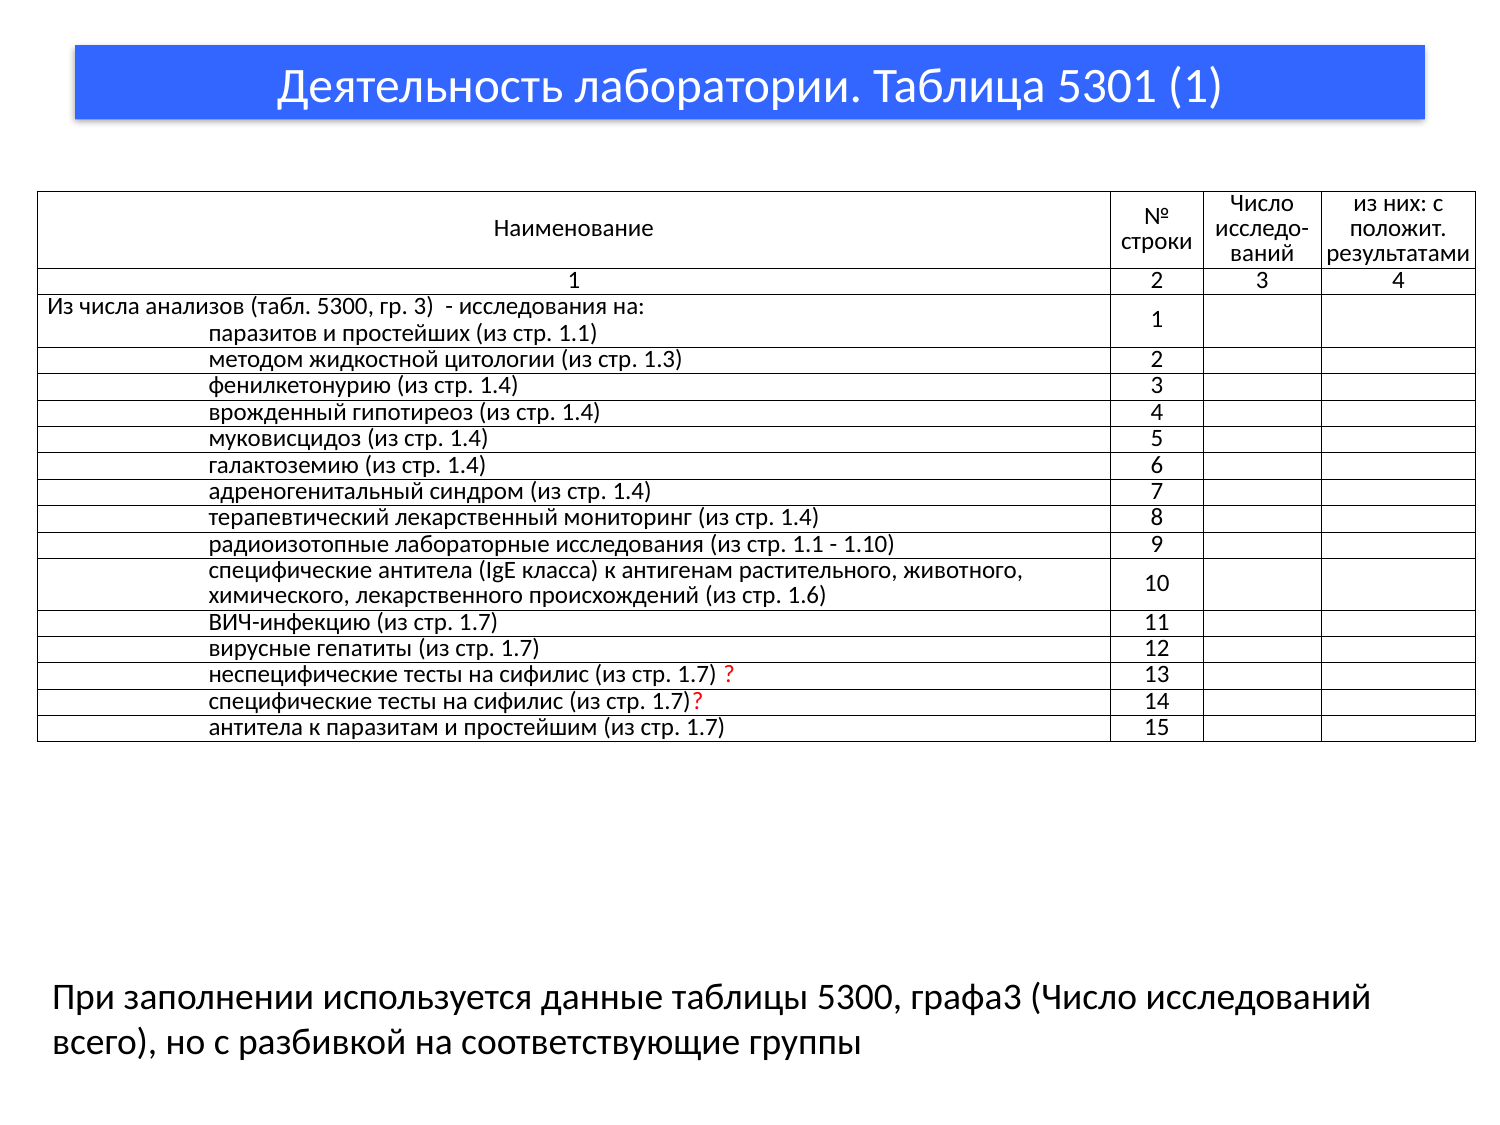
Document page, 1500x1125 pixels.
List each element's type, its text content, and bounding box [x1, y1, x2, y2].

table_cell 11 [1111, 611, 1203, 636]
table_cell специфические антитела (IgE класса) к антигенам растительного, животного, химического, лекарственного происхождений (из стр. 1.6) [46, 559, 1110, 610]
table_cell [38, 559, 46, 610]
table_cell [38, 506, 46, 532]
table_cell [1204, 637, 1321, 662]
table_cell [1204, 348, 1321, 373]
table_cell галактоземию (из стр. 1.4) [46, 453, 1110, 479]
table_header из них: с положит. результатами [1322, 192, 1475, 268]
table_cell 4 [1322, 269, 1475, 294]
table_cell терапевтический лекарственный мониторинг (из стр. 1.4) [46, 506, 1110, 532]
table_cell [38, 374, 46, 400]
table_cell фенилкетонурию (из стр. 1.4) [46, 374, 1110, 400]
table_cell [1322, 506, 1475, 532]
table_cell [38, 533, 46, 558]
table_cell [1322, 401, 1475, 426]
table_cell [38, 427, 46, 452]
table_cell [1322, 295, 1475, 347]
table_cell [1204, 559, 1321, 610]
table_cell вирусные гепатиты (из стр. 1.7) [46, 637, 1110, 662]
table_cell [1204, 374, 1321, 400]
table_cell [38, 348, 46, 373]
table_cell 15 [1111, 716, 1203, 741]
table_cell 1 [38, 269, 1110, 294]
table_cell 2 [1111, 348, 1203, 373]
table_cell 8 [1111, 506, 1203, 532]
table_cell [1204, 453, 1321, 479]
table_cell муковисцидоз (из стр. 1.4) [46, 427, 1110, 452]
table_header Число исследо-ваний [1204, 192, 1321, 268]
table_cell врожденный гипотиреоз (из стр. 1.4) [46, 401, 1110, 426]
table_cell 3 [1204, 269, 1321, 294]
table_cell [1322, 480, 1475, 505]
table_cell [38, 663, 46, 689]
table_cell [1204, 295, 1321, 347]
table_cell [1322, 663, 1475, 689]
table_cell [38, 690, 46, 715]
table_cell 2 [1111, 269, 1203, 294]
text_box При заполнении используется данные таблицы 5300, графа3 (Число исследований всего), но с разбивкой на соответствующие группы [37, 964, 1475, 1070]
table_cell 9 [1111, 533, 1203, 558]
table_cell [1204, 480, 1321, 505]
table_cell специфические тесты на сифилис (из стр. 1.7)? [46, 690, 1110, 715]
table_cell Из числа анализов (табл. 5300, гр. 3) - исследования на: [46, 295, 1110, 321]
table_cell [38, 480, 46, 505]
table_cell [1322, 611, 1475, 636]
table_cell 14 [1111, 690, 1203, 715]
table_cell [1204, 663, 1321, 689]
table_cell 10 [1111, 559, 1203, 610]
table_cell [38, 295, 46, 321]
table_cell адреногенитальный синдром (из стр. 1.4) [46, 480, 1110, 505]
title Деятельность лаборатории. Таблица 5301 (1) [75, 45, 1425, 120]
table_cell 5 [1111, 427, 1203, 452]
table_cell 4 [1111, 401, 1203, 426]
table_cell [1322, 559, 1475, 610]
table_cell неспецифические тесты на сифилис (из стр. 1.7) ? [46, 663, 1110, 689]
table_header Наименование [38, 192, 1110, 268]
table_cell [1204, 427, 1321, 452]
table_cell 6 [1111, 453, 1203, 479]
table_cell радиоизотопные лабораторные исследования (из стр. 1.1 - 1.10) [46, 533, 1110, 558]
table_cell [1322, 637, 1475, 662]
table_cell антитела к паразитам и простейшим (из стр. 1.7) [46, 716, 1110, 741]
table_cell [38, 637, 46, 662]
table_cell 13 [1111, 663, 1203, 689]
table_cell [1204, 533, 1321, 558]
table_cell [1322, 453, 1475, 479]
table_cell 1 [1111, 295, 1203, 347]
table_cell 7 [1111, 480, 1203, 505]
table_cell [1204, 611, 1321, 636]
table_cell [1204, 506, 1321, 532]
table_cell [1322, 533, 1475, 558]
table_cell [1322, 690, 1475, 715]
table_cell паразитов и простейших (из стр. 1.1) [46, 321, 1110, 347]
table_cell [1204, 401, 1321, 426]
table_cell ВИЧ-инфекцию (из стр. 1.7) [46, 611, 1110, 636]
table_cell [1204, 690, 1321, 715]
table_cell методом жидкостной цитологии (из стр. 1.3) [46, 348, 1110, 373]
table_cell [1322, 374, 1475, 400]
table_header № строки [1111, 192, 1203, 268]
table_cell [1204, 716, 1321, 741]
table_cell 3 [1111, 374, 1203, 400]
table_cell [38, 716, 46, 741]
table_cell [1322, 427, 1475, 452]
table_cell [38, 453, 46, 479]
table_cell [1322, 348, 1475, 373]
table_cell [38, 401, 46, 426]
table_cell 12 [1111, 637, 1203, 662]
table_cell [38, 611, 46, 636]
table_cell [1322, 716, 1475, 741]
table_cell [38, 321, 46, 347]
